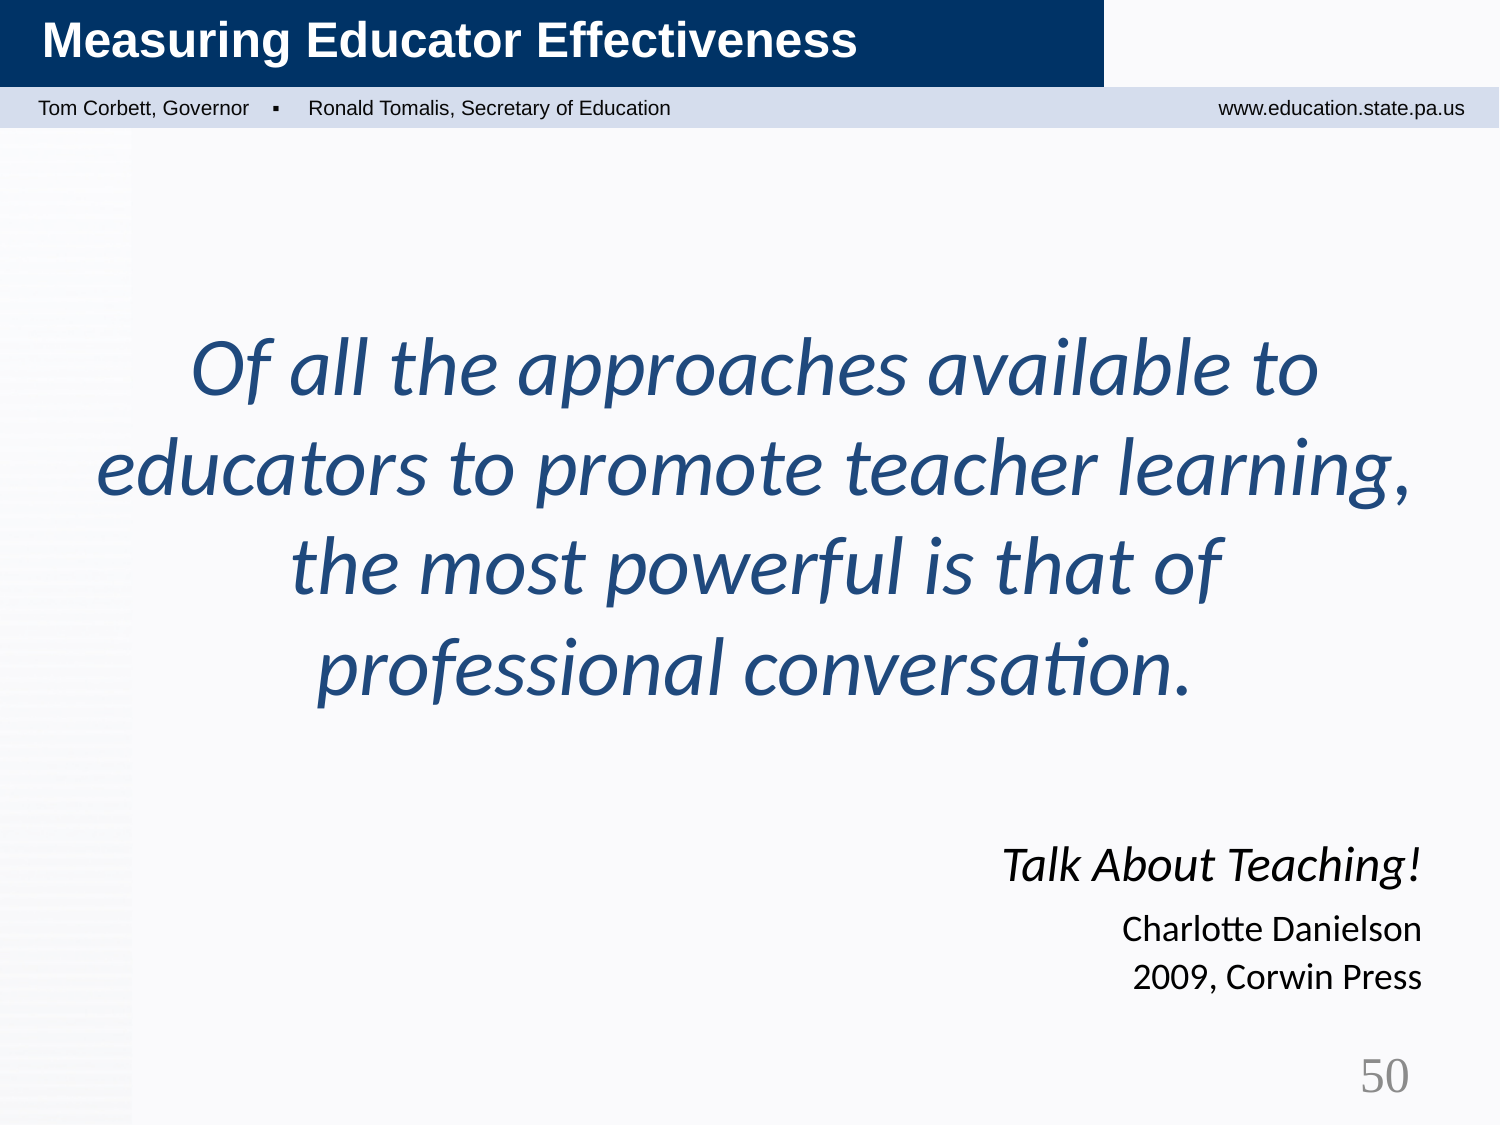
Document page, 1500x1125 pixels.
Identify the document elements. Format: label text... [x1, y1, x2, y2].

text_box Of all the approaches available to educators to promote teacher learning, the most powerful is that of professional conversation. Talk About Teaching! Charlotte Danielson 2009, Corwin Press [74, 204, 1438, 1004]
picture [0, 0, 1500, 1125]
slide_number 50 [1074, 1042, 1425, 1103]
